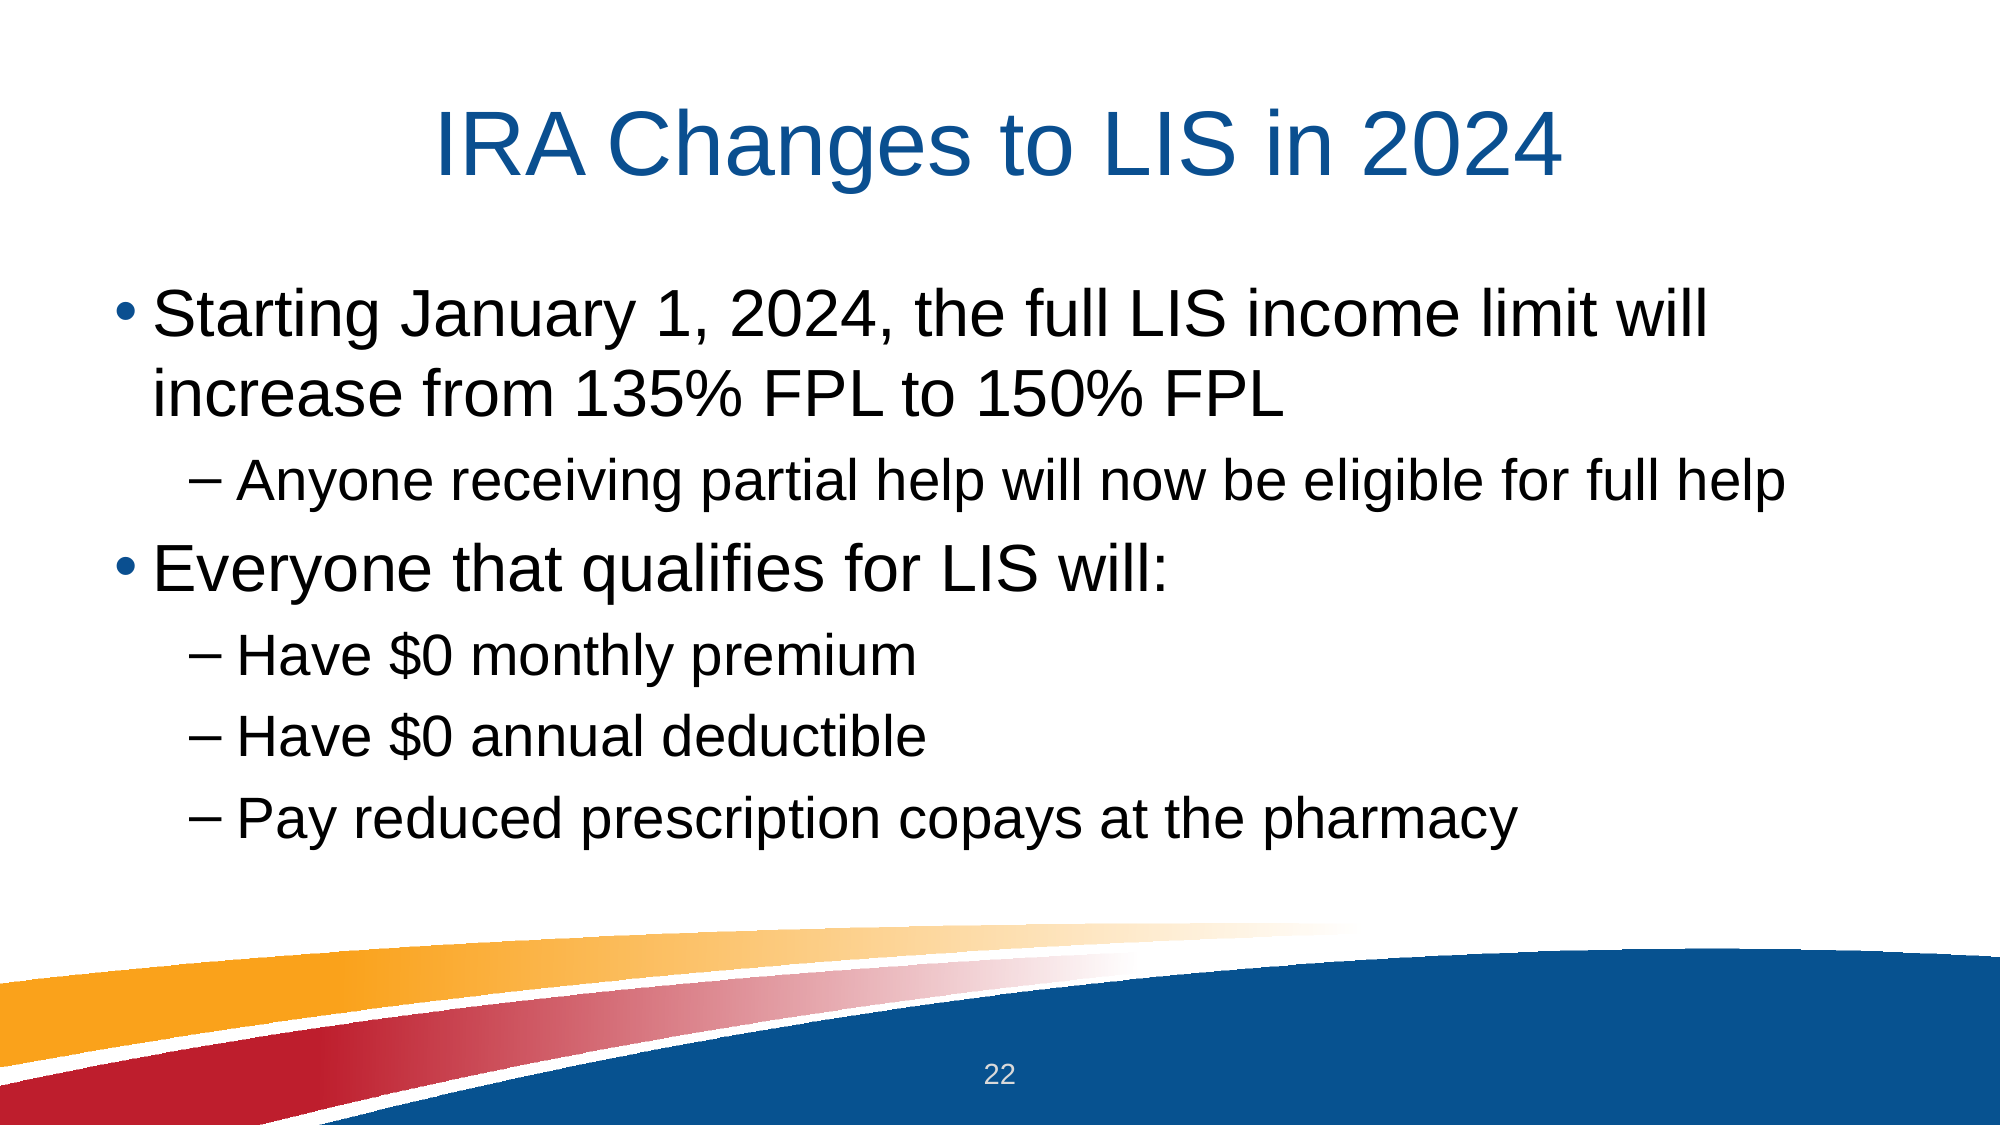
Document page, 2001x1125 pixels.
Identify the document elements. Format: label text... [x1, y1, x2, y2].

list Starting January 1, 2024, the full LIS income limit will increase from 135% FPL to 150% FPL Anyone receiving partial help will now be eligible for full help Everyone that qualifies for LIS will: Have $0 monthly premium Have $0 annual deductible Pay reduced prescription copays at the pharmacy [99, 262, 1900, 900]
slide_number 22 [766, 1042, 1234, 1103]
title IRA Changes to LIS in 2024 [99, 45, 1900, 233]
picture [0, 887, 2000, 1125]
